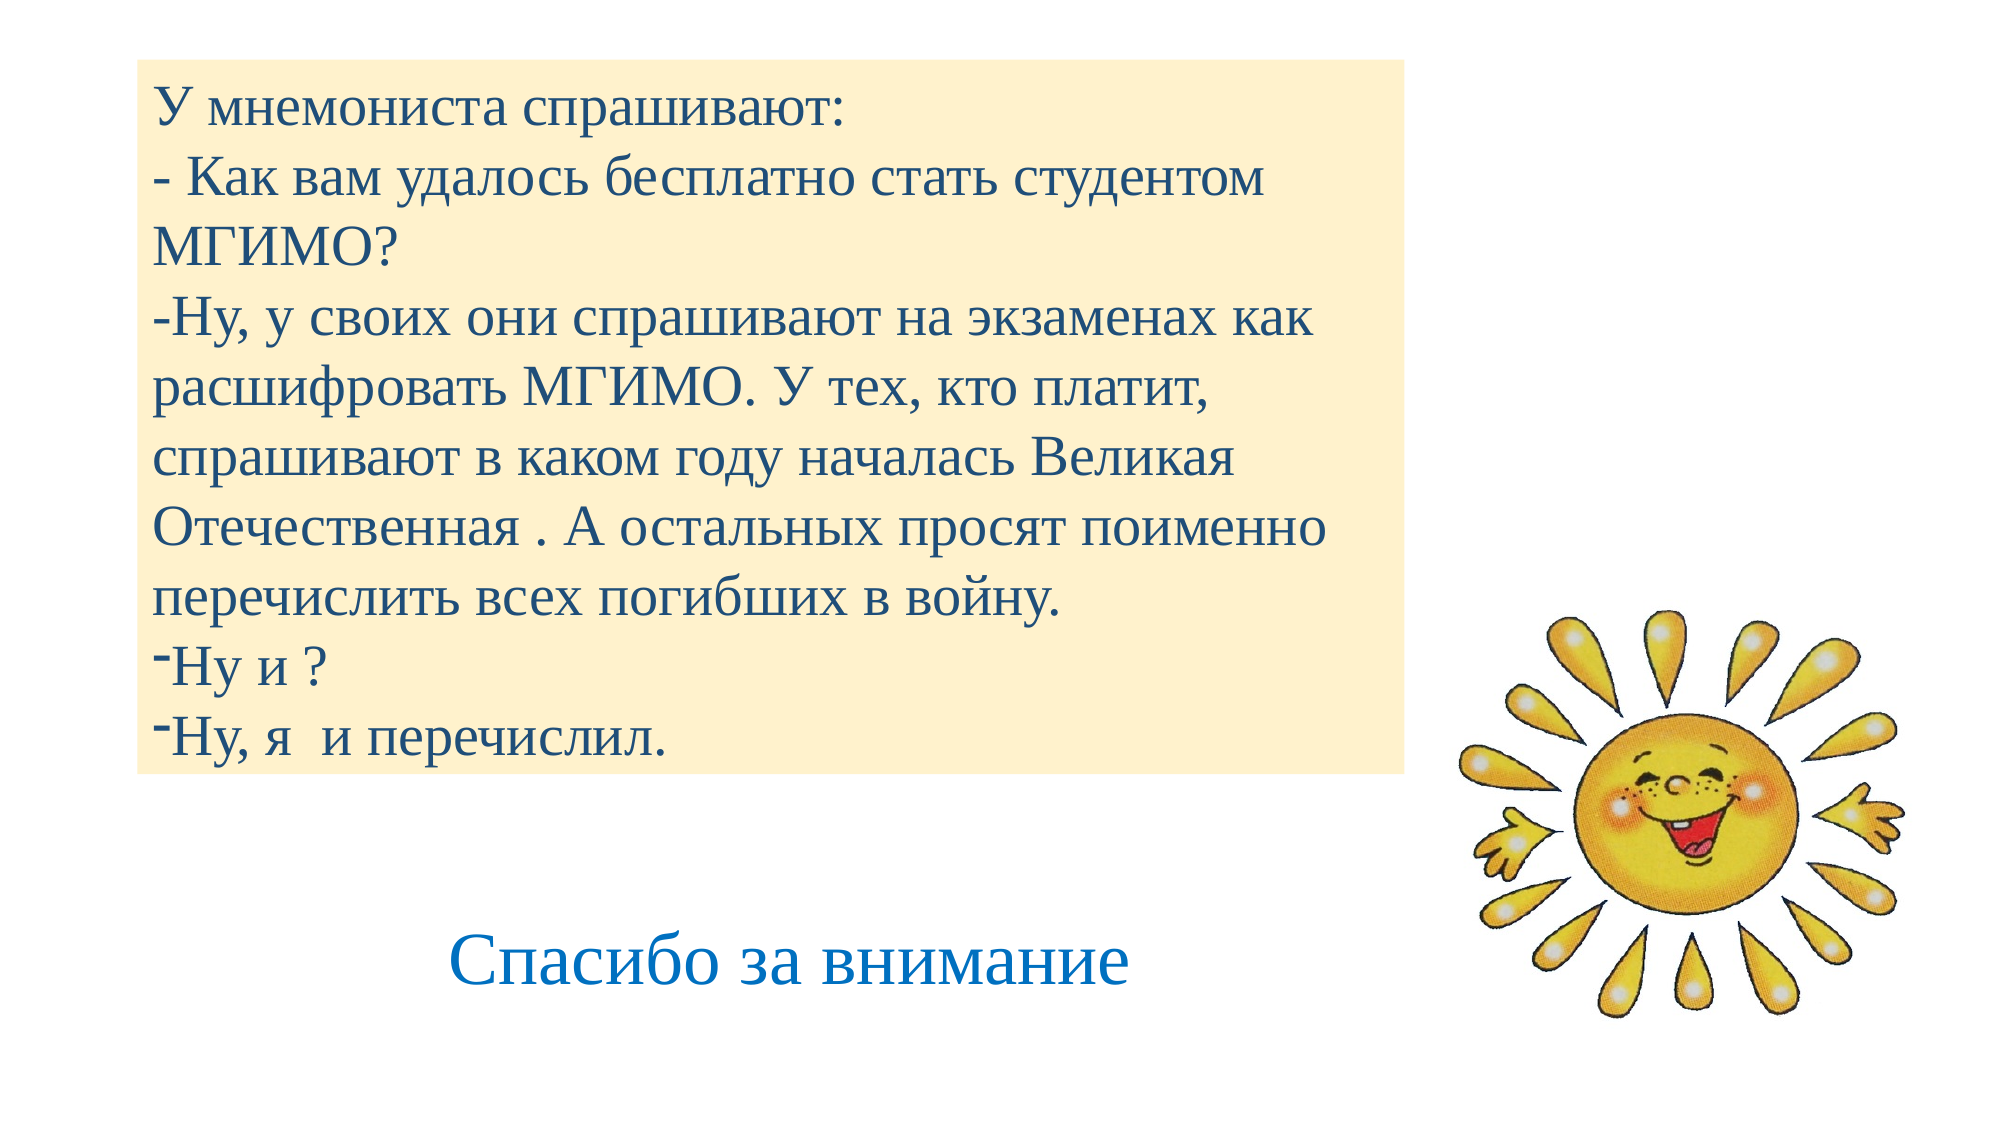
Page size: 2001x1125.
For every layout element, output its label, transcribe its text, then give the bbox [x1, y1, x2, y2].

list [1404, 559, 1965, 1065]
text_box У мнемониста спрашивают: - Как вам удалось бесплатно стать студентом МГИМО? -Ну, у своих они спрашивают на экзаменах как расшифровать МГИМО. У тех, кто платит, спрашивают в каком году началась Великая Отечественная . А остальных просят поименно перечислить всех погибших в войну. Ну и ? Ну, я и перечислил. [137, 59, 1405, 775]
text_box Спасибо за внимание [230, 902, 1350, 1007]
